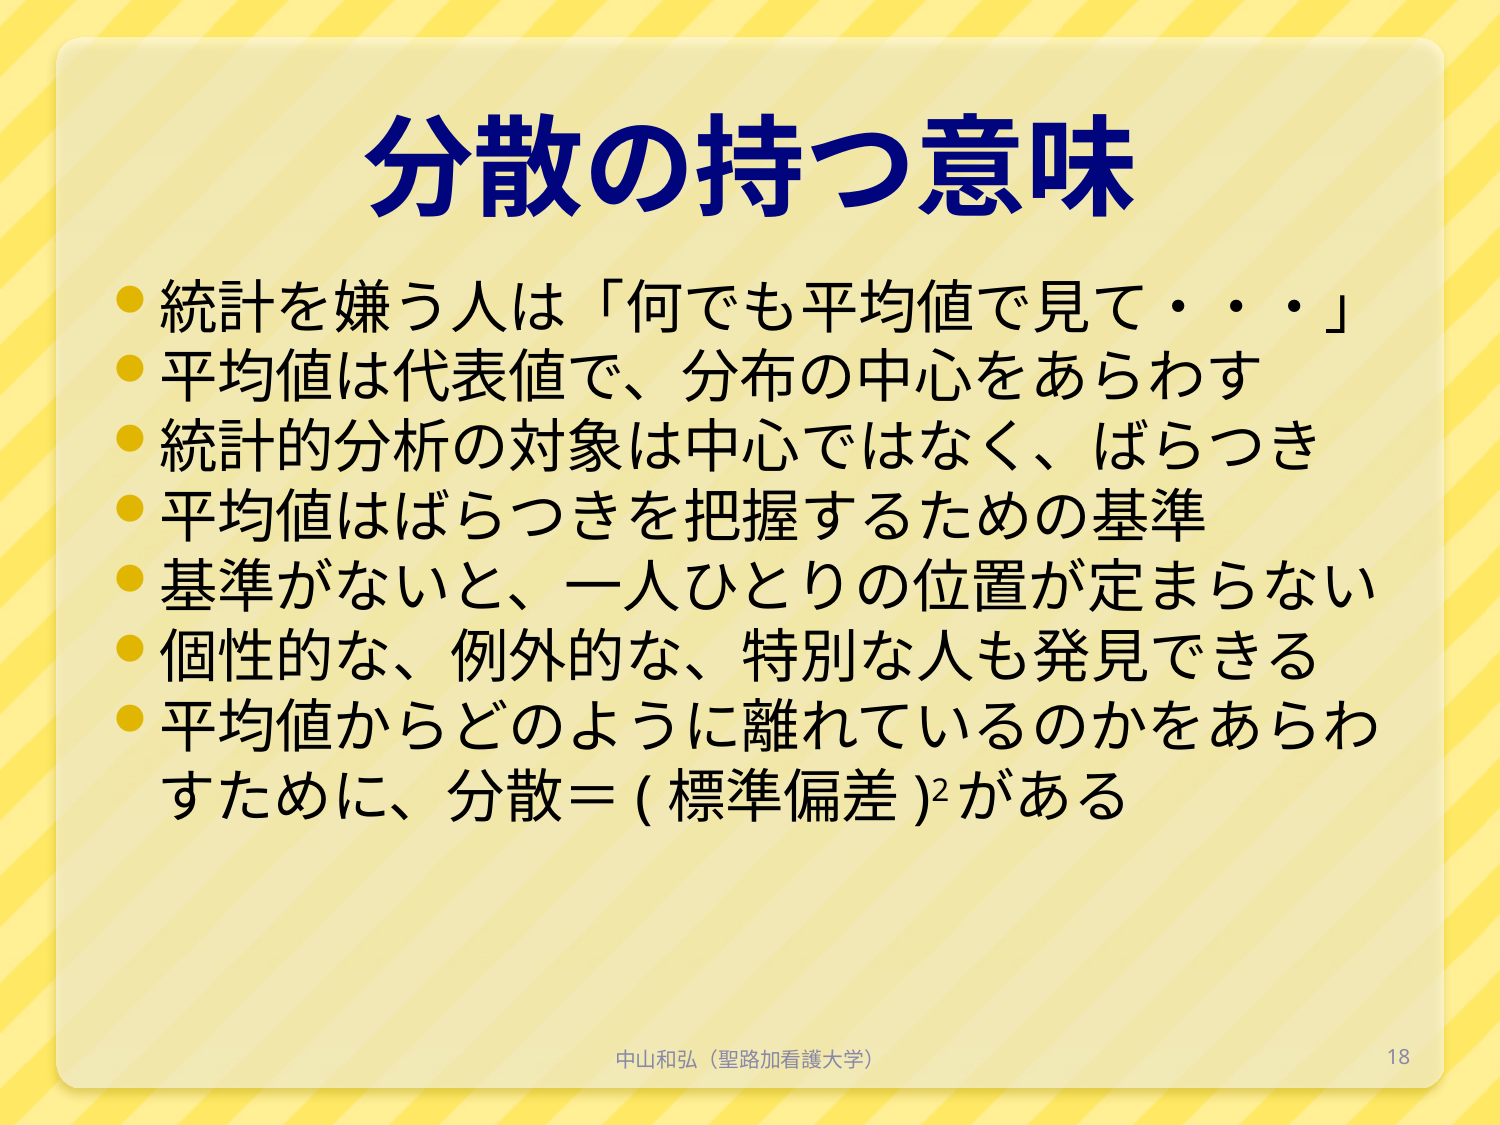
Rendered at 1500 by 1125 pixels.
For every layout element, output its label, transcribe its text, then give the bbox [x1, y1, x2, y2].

slide_number 18 [1074, 1019, 1425, 1080]
list 統計を嫌う人は「何でも平均値で見て・・・」 平均値は代表値で、分布の中心をあらわす 統計的分析の対象は中心ではなく、ばらつき 平均値はばらつきを把握するための基準 基準がないと、一人ひとりの位置が定まらない 個性的な、例外的な、特別な人も発見できる 平均値からどのように離れているのかをあらわすために、分散＝(標準偏差)2がある [75, 262, 1425, 1005]
text_box ｒ2 [0, 0, 1500, 1125]
footer 中山和弘（聖路加看護大学） [512, 1019, 988, 1080]
title 分散の持つ意味 [75, 50, 1425, 238]
